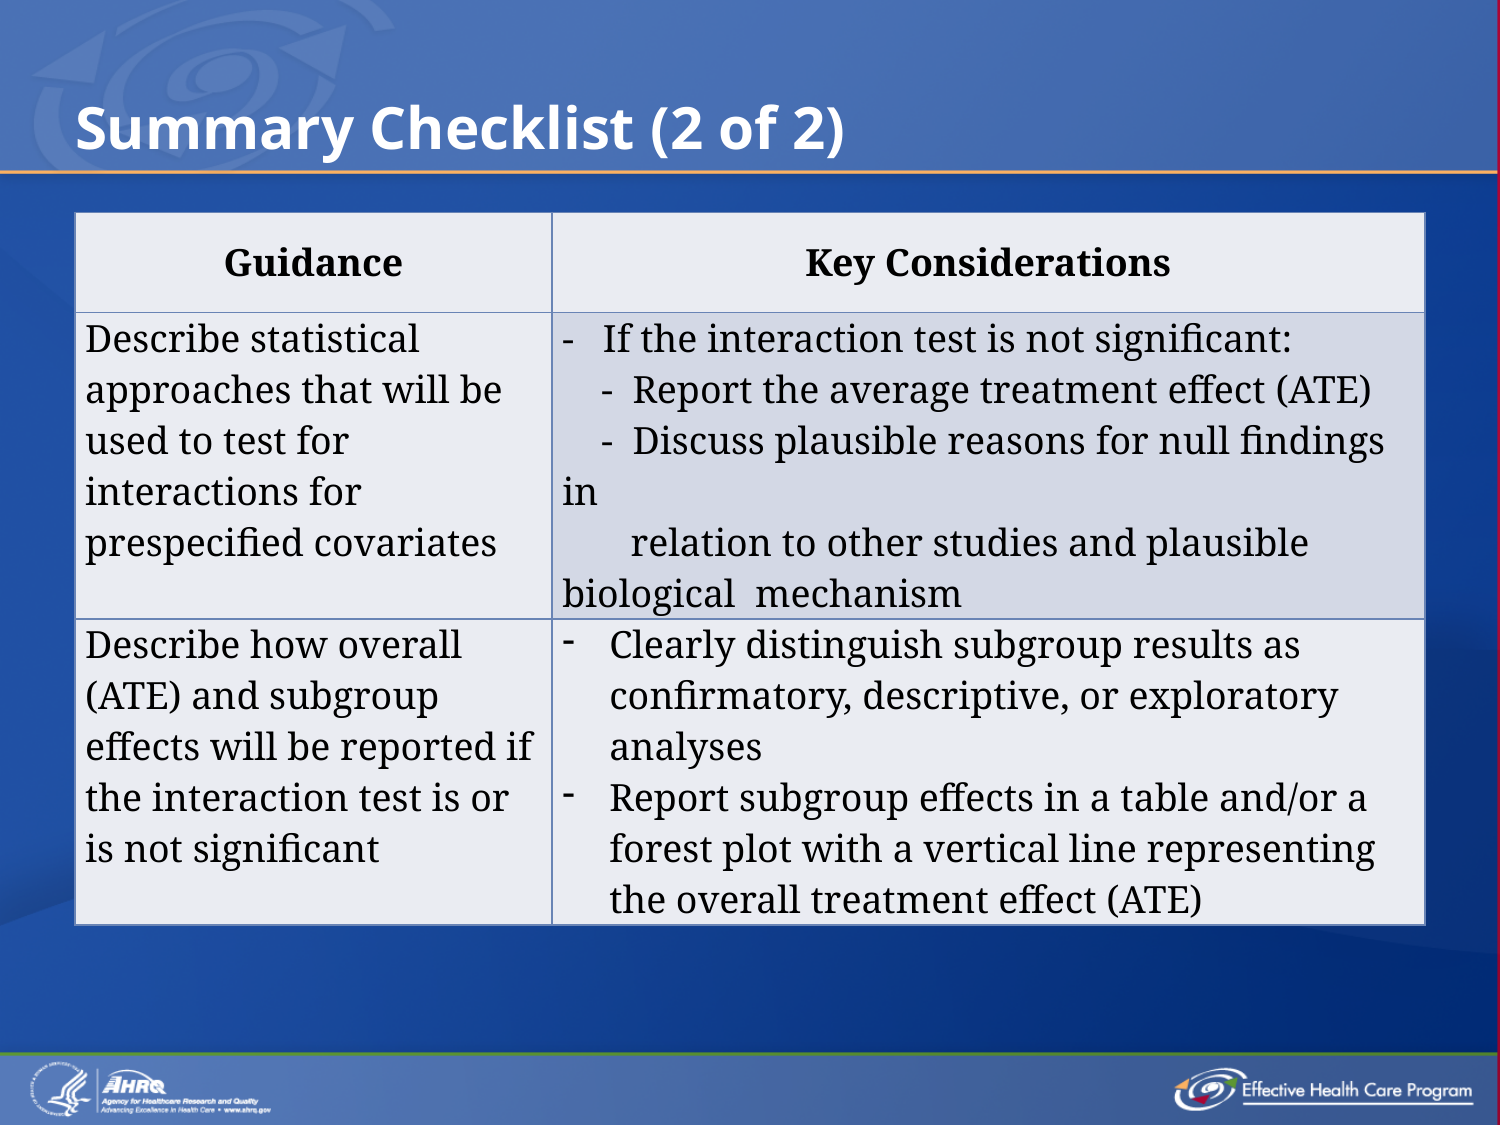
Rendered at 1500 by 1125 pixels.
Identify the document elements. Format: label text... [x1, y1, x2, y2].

table_header Key Considerations [553, 213, 1424, 312]
picture [0, 0, 1500, 1125]
table_cell Describe how overall (ATE) and subgroup effects will be reported if the interaction test is or is not significant [76, 620, 551, 924]
table_cell Clearly distinguish subgroup results as confirmatory, descriptive, or exploratory analyses Report subgroup effects in a table and/or a forest plot with a vertical line representing the overall treatment effect (ATE) [553, 620, 1424, 924]
table_cell Describe statistical approaches that will be used to test for interactions for prespecified covariates [76, 313, 551, 618]
title Summary Checklist (2 of 2) [75, 21, 1425, 163]
table_header Guidance [76, 213, 551, 312]
table_cell - If the interaction test is not significant: - Report the average treatment effect (ATE) - Discuss plausible reasons for null findings in relation to other studies and plausible biological mechanism [553, 313, 1424, 618]
